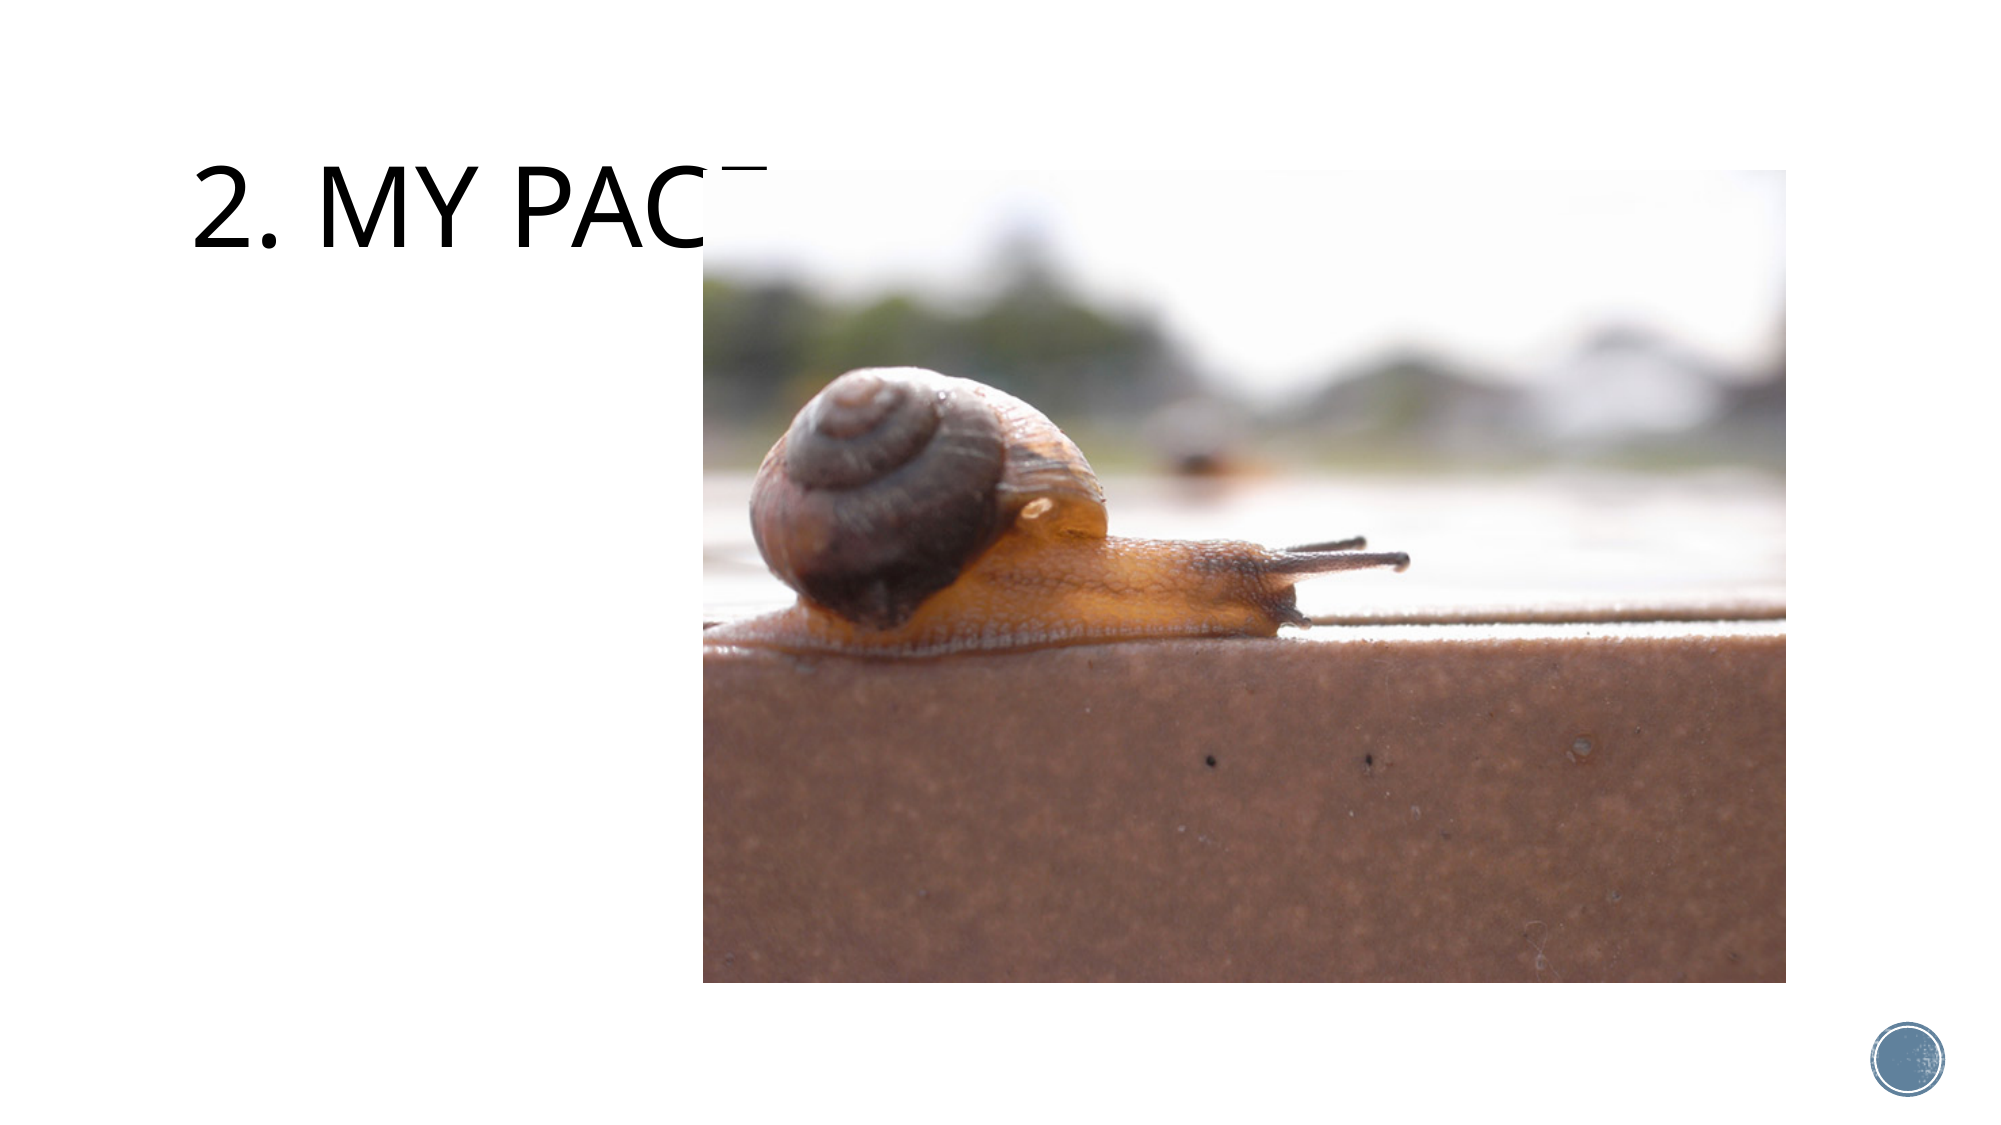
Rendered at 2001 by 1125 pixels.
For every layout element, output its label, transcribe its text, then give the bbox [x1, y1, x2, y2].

title 2. My Pace [175, 79, 1826, 344]
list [706, 174, 1783, 980]
